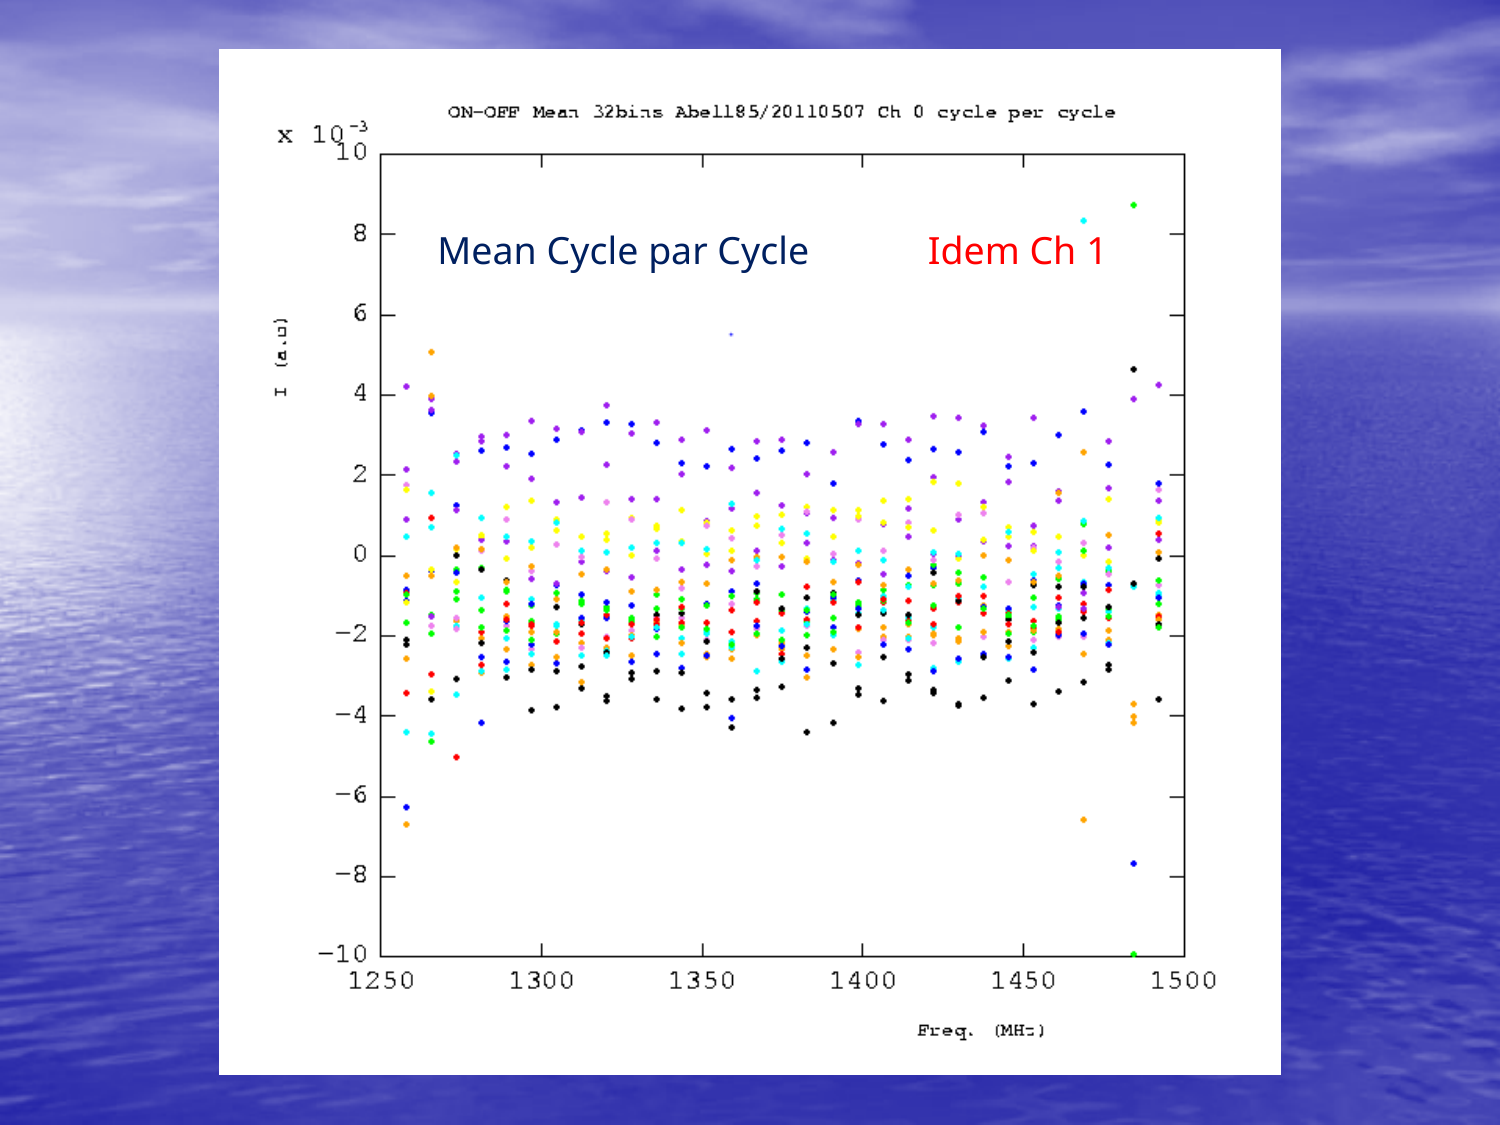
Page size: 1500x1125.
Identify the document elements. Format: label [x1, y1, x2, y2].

picture [219, 49, 1281, 1076]
